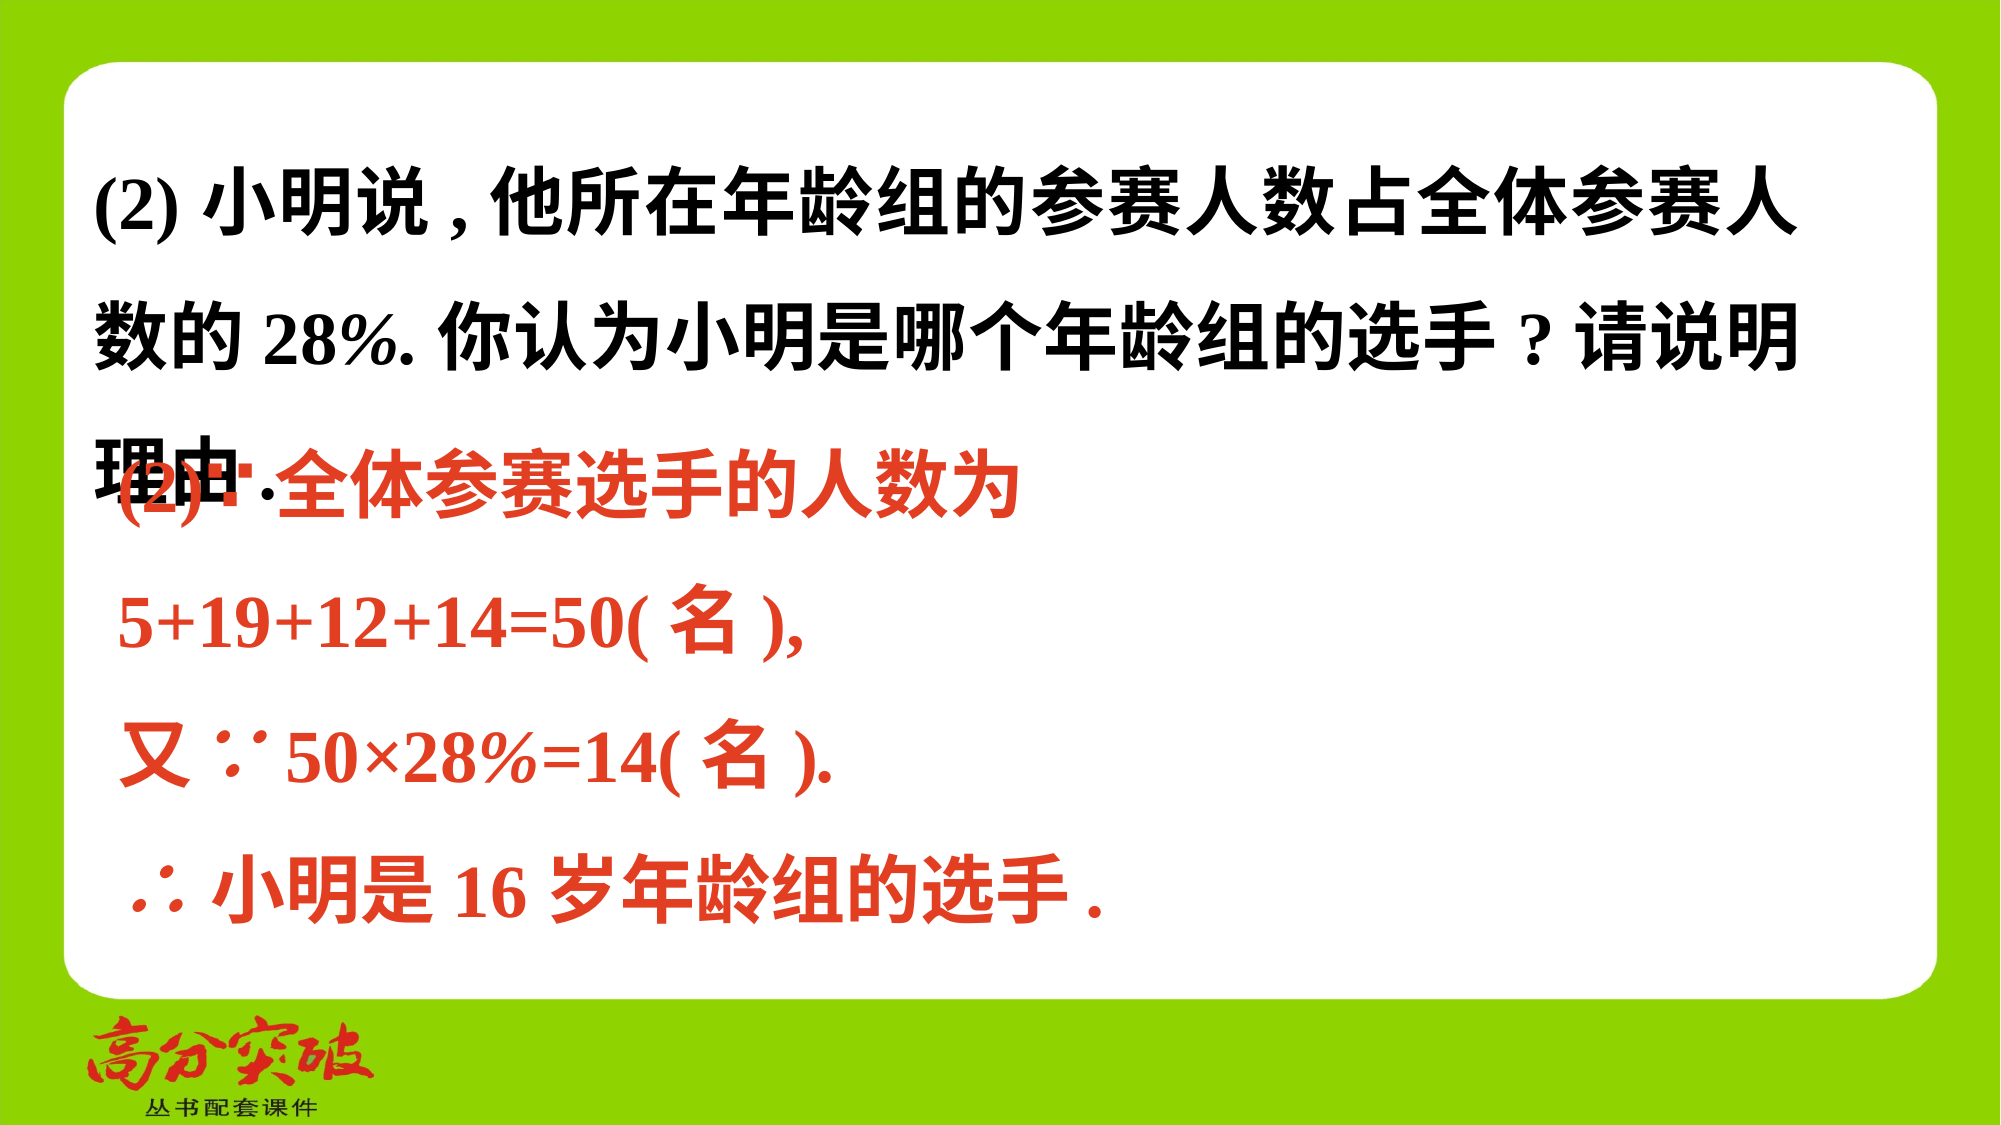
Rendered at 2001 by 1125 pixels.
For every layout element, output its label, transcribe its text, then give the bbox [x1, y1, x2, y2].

picture [0, 0, 2001, 1125]
text_box (2)小明说,他所在年龄组的参赛人数占全体参赛人数的28%.你认为小明是哪个年龄组的选手?请说明理由. [78, 101, 1815, 522]
text_box (2)∵全体参赛选手的人数为 5+19+12+14=50(名), 又∵50×28%=14(名). ∴小明是16岁年龄组的选手. [102, 385, 1189, 940]
